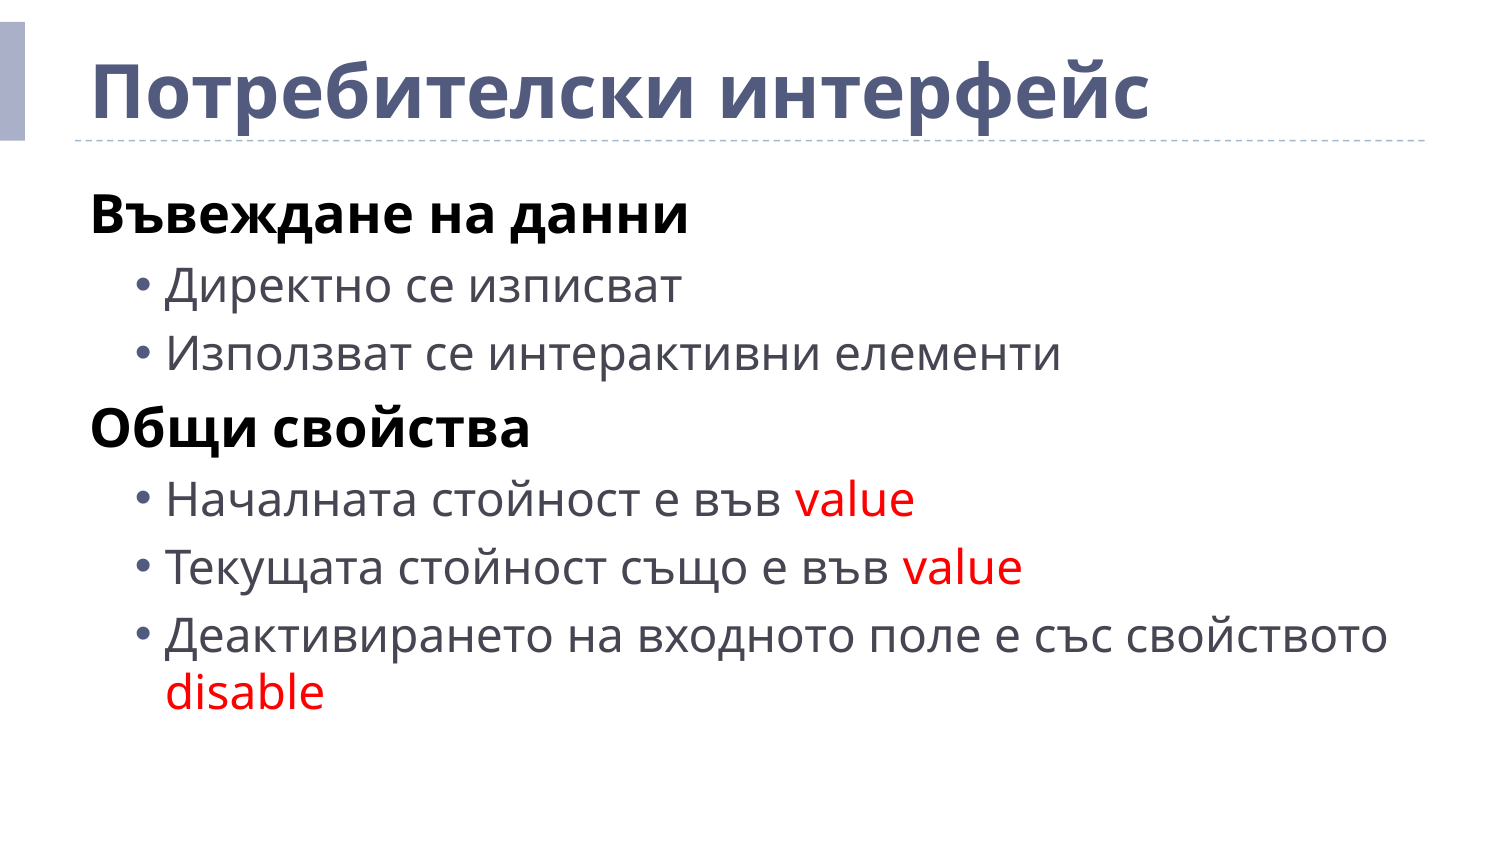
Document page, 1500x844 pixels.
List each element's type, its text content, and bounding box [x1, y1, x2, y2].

list Въвеждане на данни Директно се изписват Използват се интерактивни елементи Общи свойства Началната стойност е във value Текущата стойност също е във value Деактивирането на входното поле е със свойството disable [75, 171, 1475, 835]
title Потребителски интерфейс [75, 18, 1475, 141]
